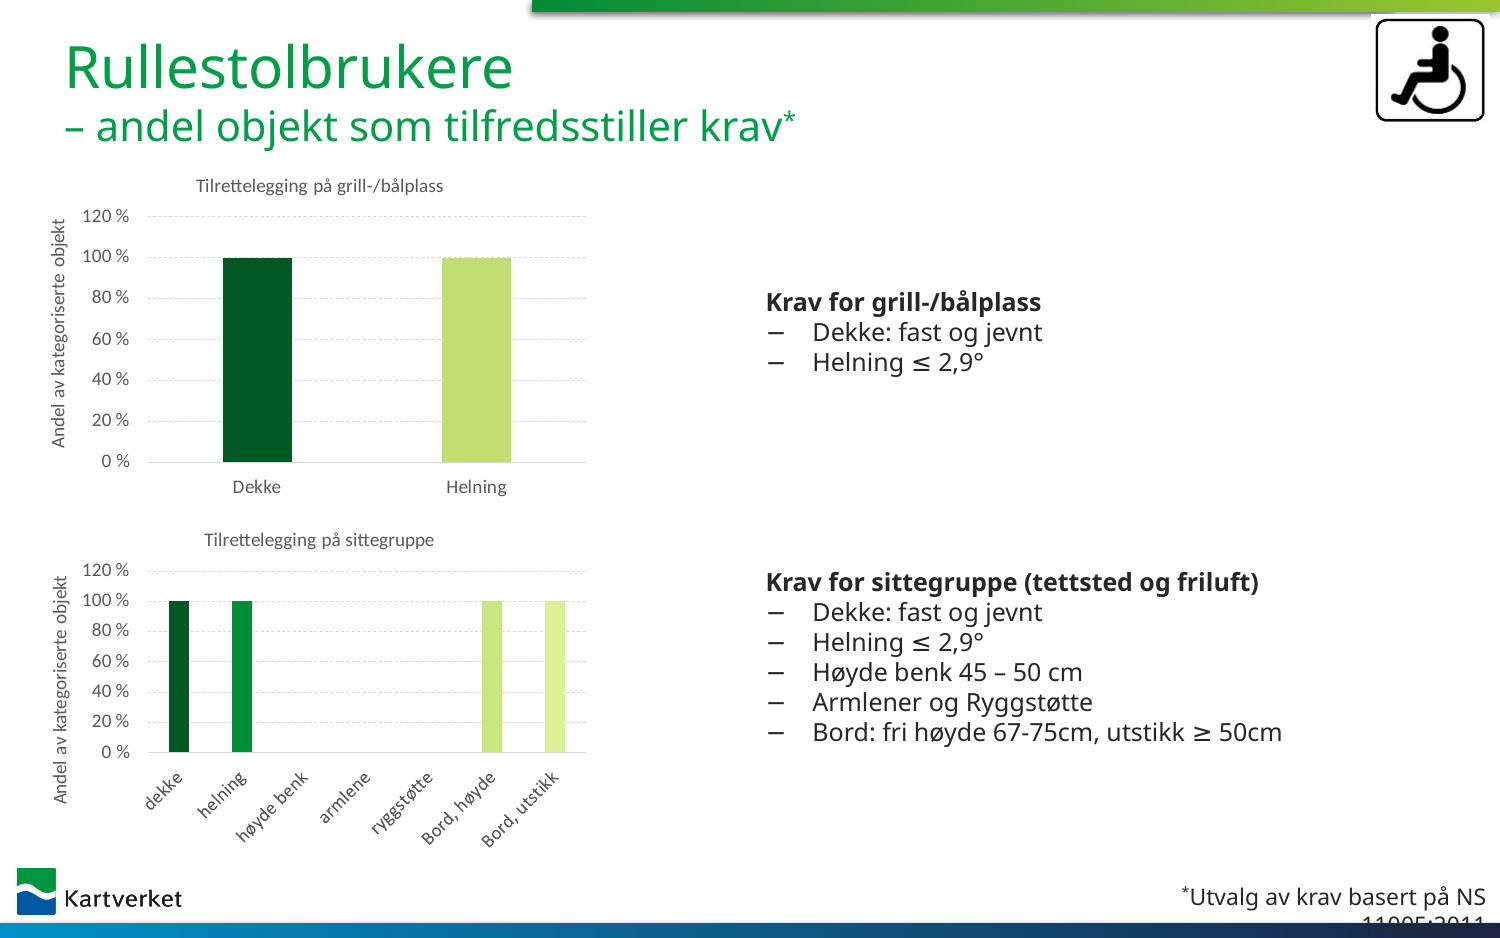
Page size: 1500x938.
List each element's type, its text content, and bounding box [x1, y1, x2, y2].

picture [41, 166, 597, 505]
text_box Krav for sittegruppe (tettsted og friluft) Dekke: fast og jevnt Helning ≤ 2,9° Høyde benk 45 – 50 cm Armlener og Ryggstøtte Bord: fri høyde 67-75cm, utstikk ≥ 50cm [750, 559, 1500, 754]
text_box *Utvalg av krav basert på NS 11005:2011 [1068, 873, 1500, 938]
text_box Krav for grill-/bålplass Dekke: fast og jevnt Helning ≤ 2,9° [750, 279, 1452, 384]
picture [41, 520, 597, 859]
text_box Rullestolbrukere – andel objekt som tilfredsstiller krav* [49, 14, 1431, 158]
picture [1371, 13, 1491, 127]
